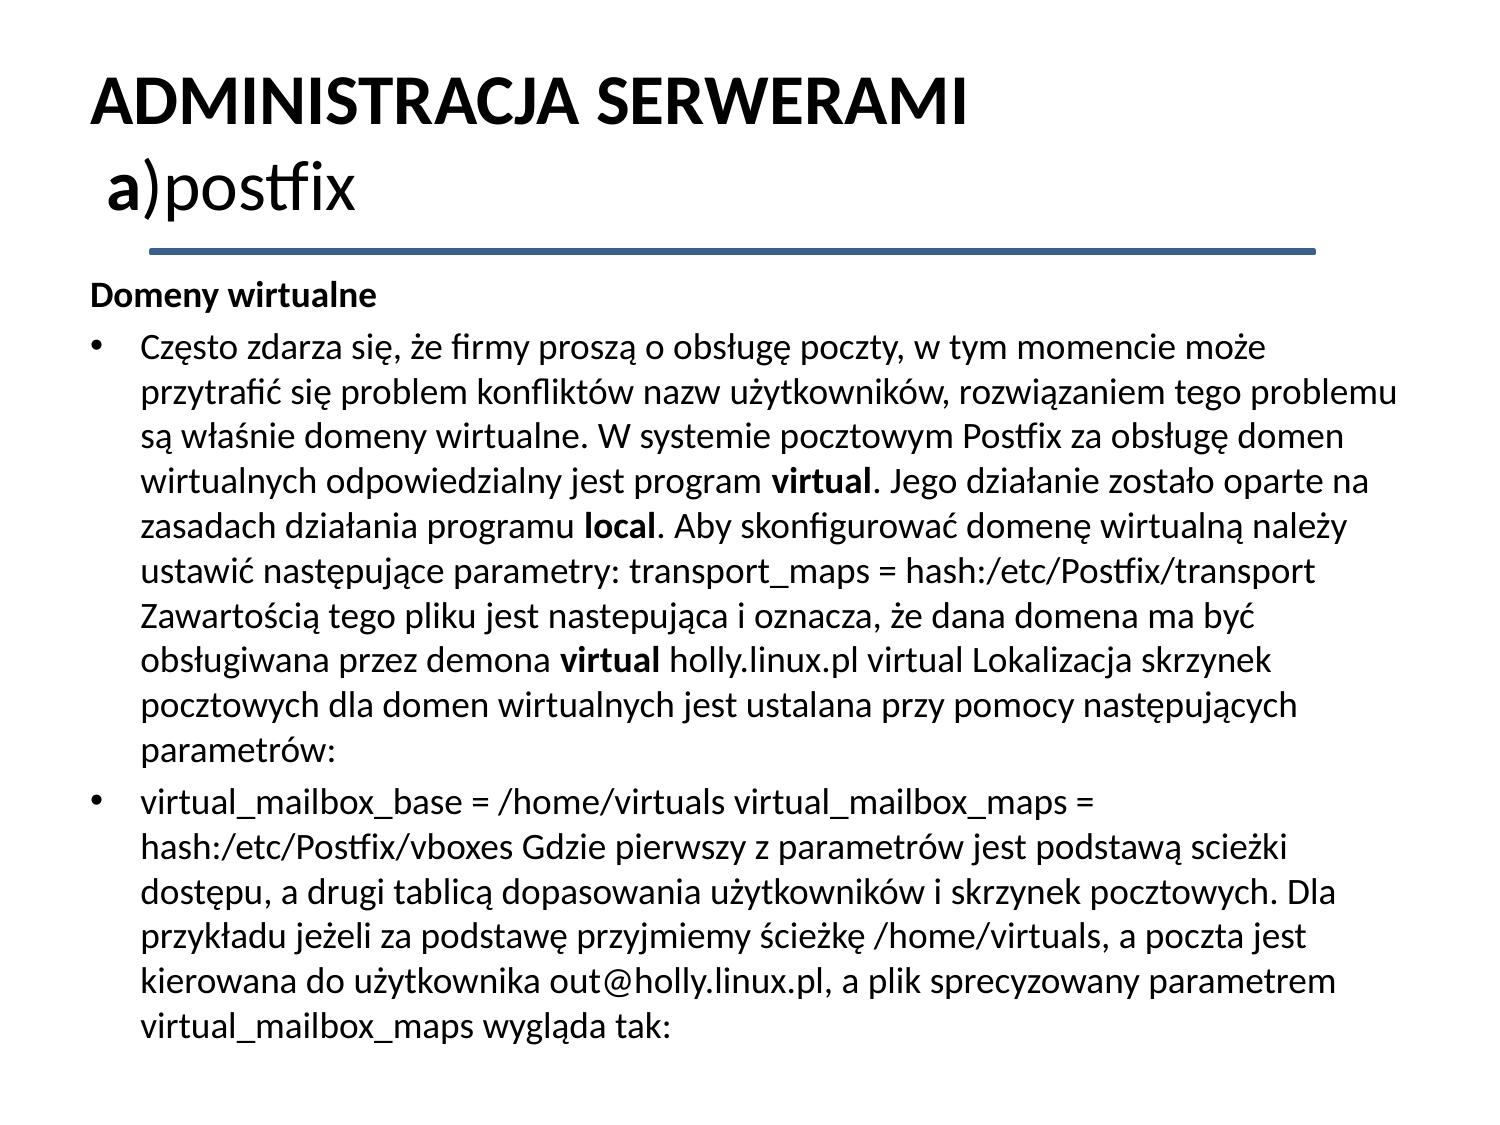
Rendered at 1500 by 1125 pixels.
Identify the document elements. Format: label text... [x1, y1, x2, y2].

list Domeny wirtualne Często zdarza się, że firmy proszą o obsługę poczty, w tym momencie może przytrafić się problem konfliktów nazw użytkowników, rozwiązaniem tego problemu są właśnie domeny wirtualne. W systemie pocztowym Postfix za obsługę domen wirtualnych odpowiedzialny jest program virtual. Jego działanie zostało oparte na zasadach działania programu local. Aby skonfigurować domenę wirtualną należy ustawić następujące parametry: transport_maps = hash:/etc/Postfix/transport Zawartością tego pliku jest nastepująca i oznacza, że dana domena ma być obsługiwana przez demona virtual holly.linux.pl virtual Lokalizacja skrzynek pocztowych dla domen wirtualnych jest ustalana przy pomocy następujących parametrów: virtual_mailbox_base = /home/virtuals virtual_mailbox_maps = hash:/etc/Postfix/vboxes Gdzie pierwszy z parametrów jest podstawą scieżki dostępu, a drugi tablicą dopasowania użytkowników i skrzynek pocztowych. Dla przykładu jeżeli za podstawę przyjmiemy ścieżkę /home/virtuals, a poczta jest kierowana do użytkownika out@holly.linux.pl, a plik sprecyzowany parametrem virtual_mailbox_maps wygląda tak: [75, 262, 1425, 1102]
title ADMINISTRACJA SERWERAMI a)postfix [75, 45, 1425, 233]
text_box [149, 248, 1316, 255]
